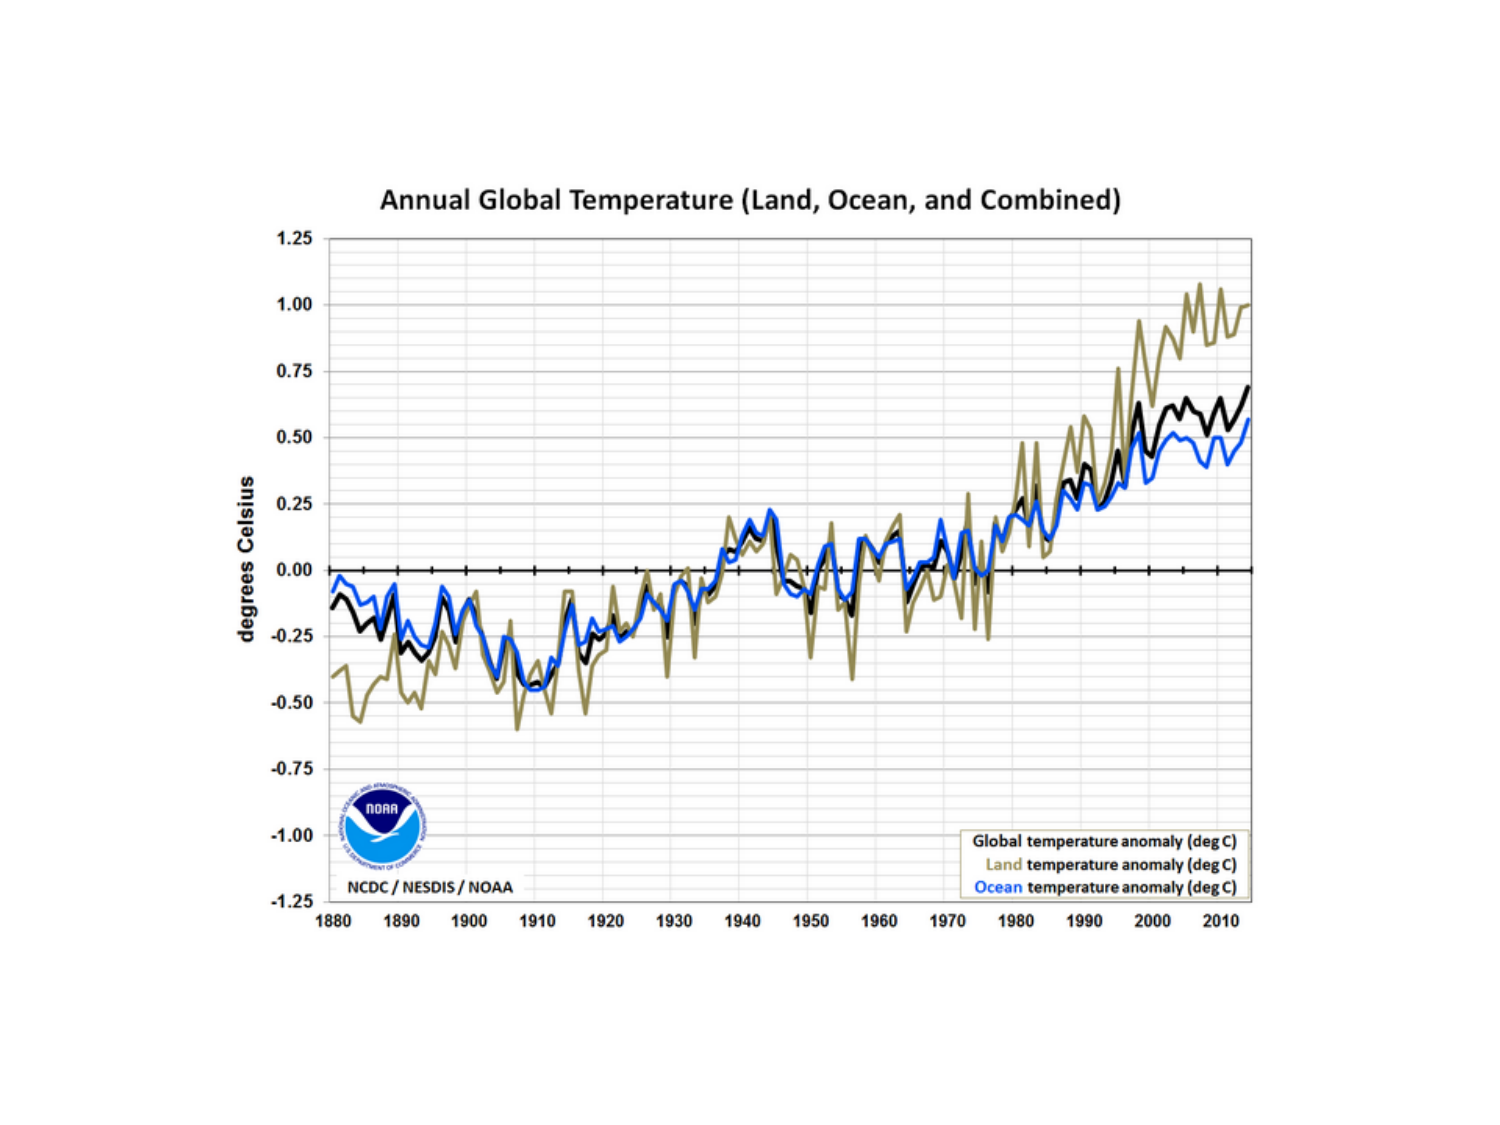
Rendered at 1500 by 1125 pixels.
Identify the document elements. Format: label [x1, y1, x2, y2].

picture [209, 174, 1291, 951]
